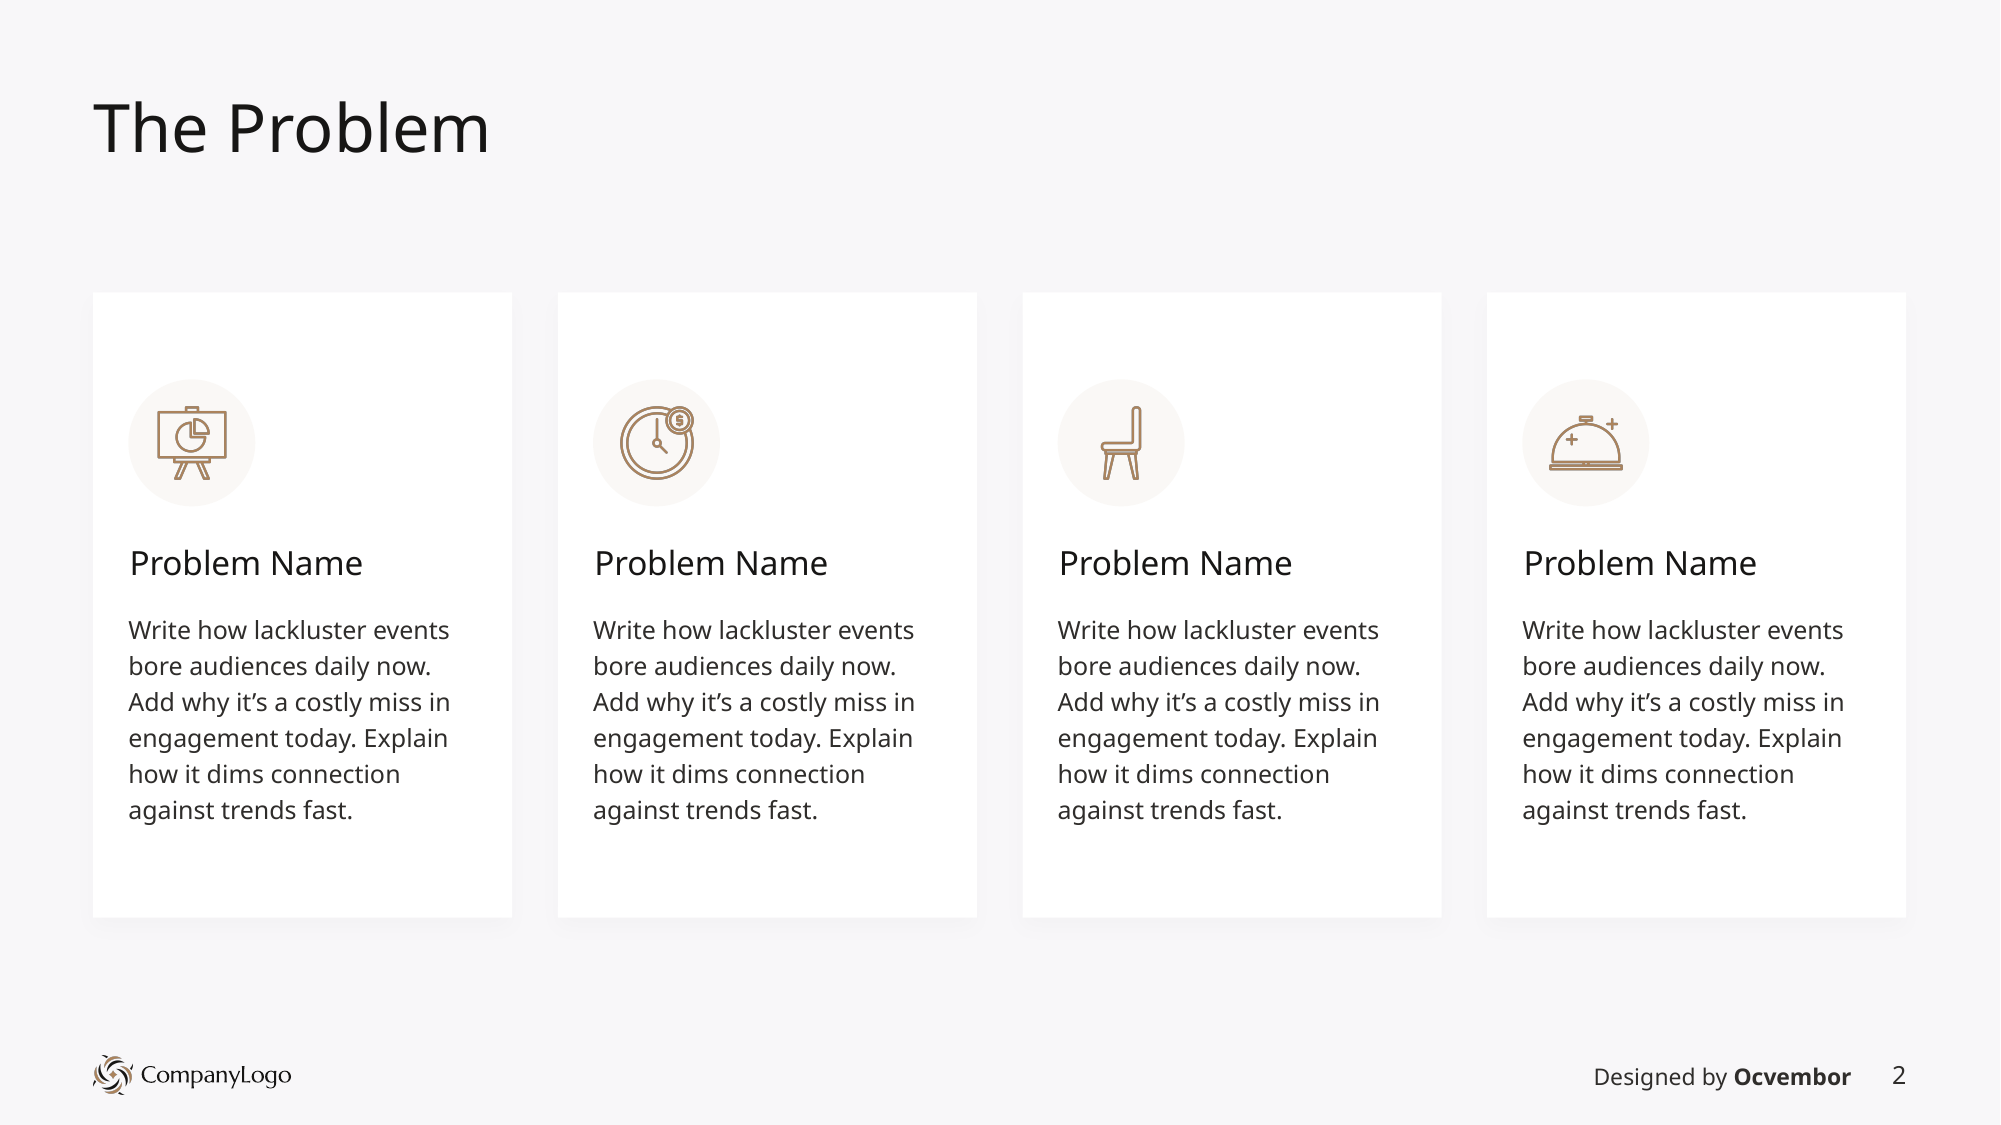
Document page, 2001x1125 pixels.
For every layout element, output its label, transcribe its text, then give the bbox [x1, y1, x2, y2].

text_box [593, 379, 721, 507]
picture [1083, 405, 1159, 481]
picture [93, 1055, 133, 1095]
picture [154, 405, 230, 481]
text_box Problem Name [1057, 542, 1407, 583]
text_box Problem Name [593, 542, 942, 583]
picture [618, 405, 695, 481]
text_box [92, 292, 513, 918]
text_box [1522, 379, 1650, 507]
text_box Write how lackluster events bore audiences daily now. Add why it’s a costly miss in engagement today. Explain how it dims connection against trends fast. [1522, 608, 1872, 825]
text_box Write how lackluster events bore audiences daily now. Add why it’s a costly miss in engagement today. Explain how it dims connection against trends fast. [1057, 608, 1407, 825]
text_box Write how lackluster events bore audiences daily now. Add why it’s a costly miss in engagement today. Explain how it dims connection against trends fast. [593, 608, 942, 825]
text_box [1022, 292, 1442, 918]
title The Problem [93, 85, 1907, 162]
text_box [1486, 292, 1907, 918]
text_box [557, 292, 978, 918]
text_box Problem Name [1522, 542, 1872, 583]
picture [1548, 405, 1624, 481]
text_box [1057, 379, 1185, 507]
text_box [128, 379, 256, 507]
text_box Write how lackluster events bore audiences daily now. Add why it’s a costly miss in engagement today. Explain how it dims connection against trends fast. [128, 608, 478, 825]
text_box Problem Name [128, 542, 478, 583]
